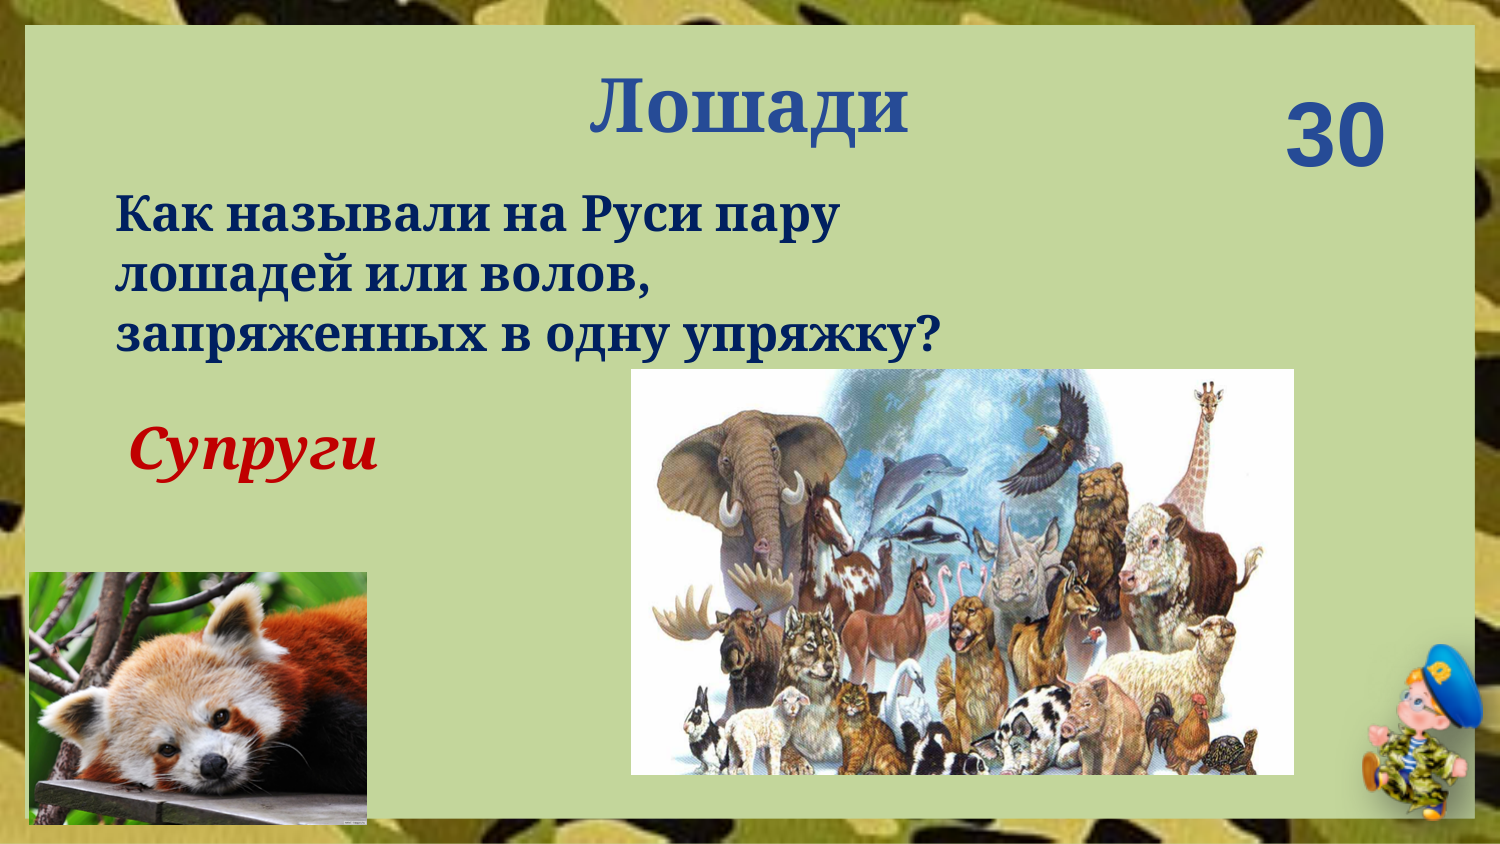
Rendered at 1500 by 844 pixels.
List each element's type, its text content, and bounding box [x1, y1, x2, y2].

text_box Супруги [113, 403, 443, 489]
text_box Лошади [301, 49, 1200, 155]
text_box Как называли на Руси пару лошадей или волов, запряженных в одну упряжку? [100, 173, 998, 369]
text_box 30 [1266, 67, 1407, 193]
picture [0, 0, 1500, 844]
